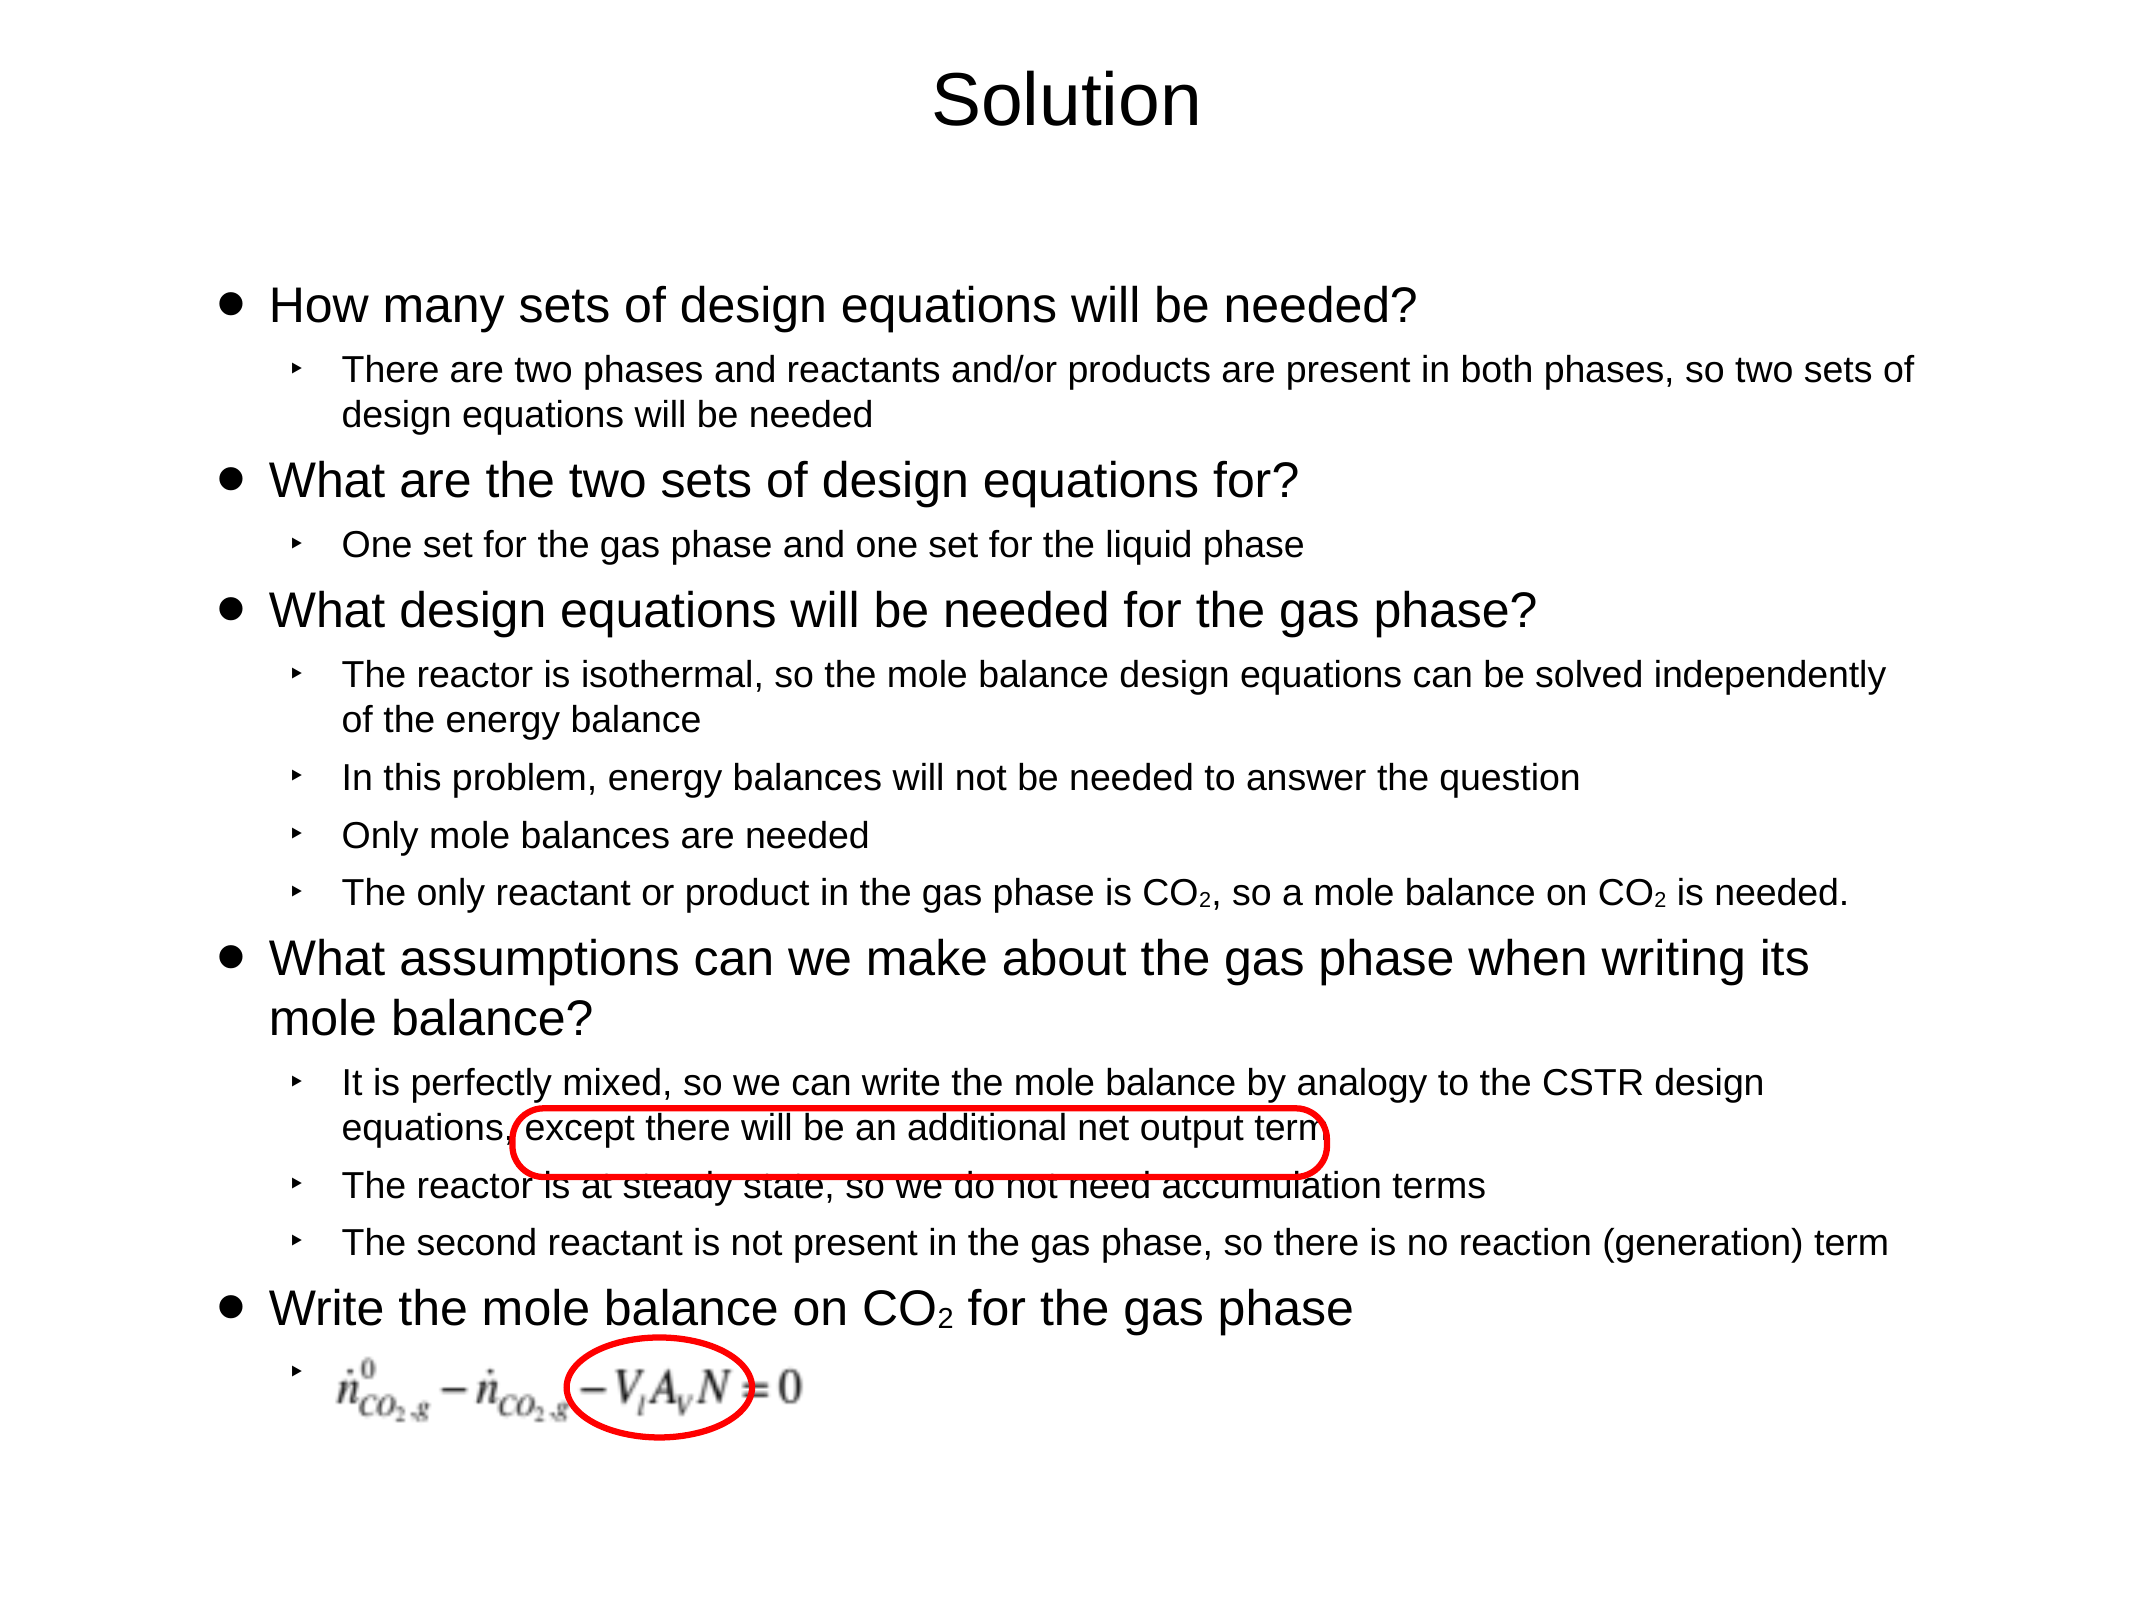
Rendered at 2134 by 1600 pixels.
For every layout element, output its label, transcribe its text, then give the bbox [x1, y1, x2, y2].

text_box [602, 1337, 717, 1348]
title Solution [208, 41, 1925, 250]
text_box [512, 1108, 1328, 1178]
picture [330, 1349, 807, 1427]
list How many sets of design equations will be needed? There are two phases and reactants and/or products are present in both phases, so two sets of design equations will be needed What are the two sets of design equations for? One set for the gas phase and one set for the liquid phase What design equations will be needed for the gas phase? The reactor is isothermal, so the mole balance design equations can be solved independently of the energy balance In this problem, energy balances will not be needed to answer the question Only mole balances are needed The only reactant or product in the gas phase is CO2, so a mole balance on CO2 is needed. What assumptions can we make about the gas phase when writing its mole balance? It is perfectly mixed, so we can write the mole balance by analogy to the CSTR design equations, except there will be an additional net output term The reactor is at steady state, so we do not need accumulation terms The second reactant is not present in the gas phase, so there is no reaction (generation) term Write the mole balance on CO2 for the gas phase [208, 264, 1925, 1463]
